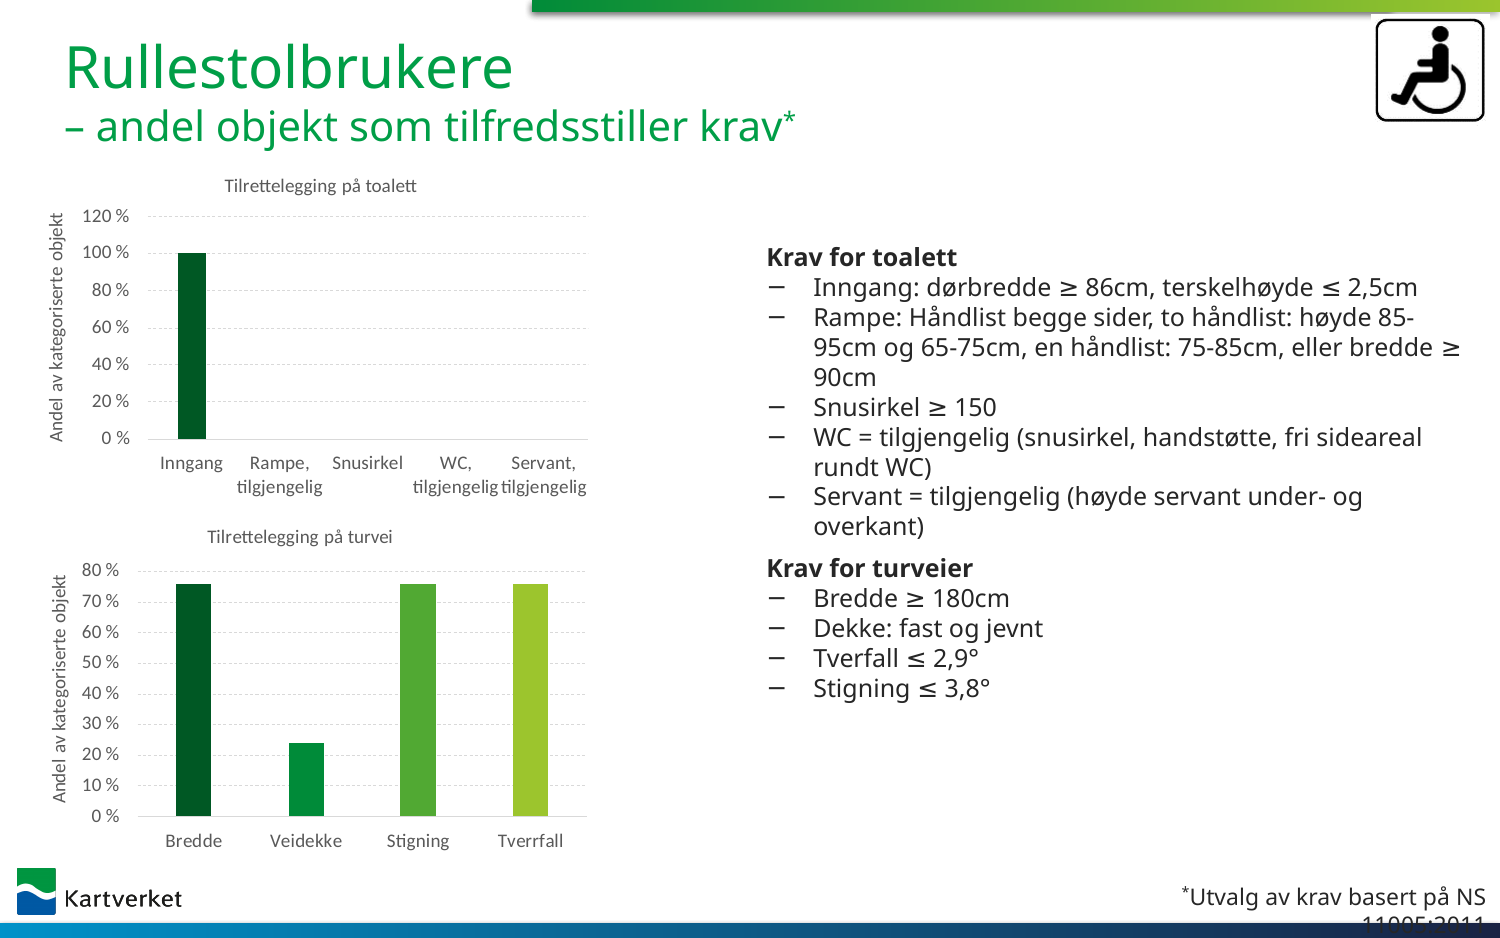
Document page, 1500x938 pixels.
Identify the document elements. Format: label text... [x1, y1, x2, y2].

picture [41, 166, 599, 505]
picture [41, 520, 598, 859]
text_box Rullestolbrukere – andel objekt som tilfredsstiller krav* [49, 14, 1431, 158]
text_box Krav for turveier Bredde ≥ 180cm Dekke: fast og jevnt Tverfall ≤ 2,9° Stigning ≤ 3,8° [751, 545, 1483, 710]
text_box *Utvalg av krav basert på NS 11005:2011 [1068, 873, 1500, 938]
picture [1371, 13, 1491, 127]
text_box Krav for toalett Inngang: dørbredde ≥ 86cm, terskelhøyde ≤ 2,5cm Rampe: Håndlist begge sider, to håndlist: høyde 85-95cm og 65-75cm, en håndlist: 75-85cm, eller bredde ≥ 90cm Snusirkel ≥ 150 WC = tilgjengelig (snusirkel, handstøtte, fri sideareal rundt WC) Servant = tilgjengelig (høyde servant under- og overkant) [751, 234, 1483, 545]
